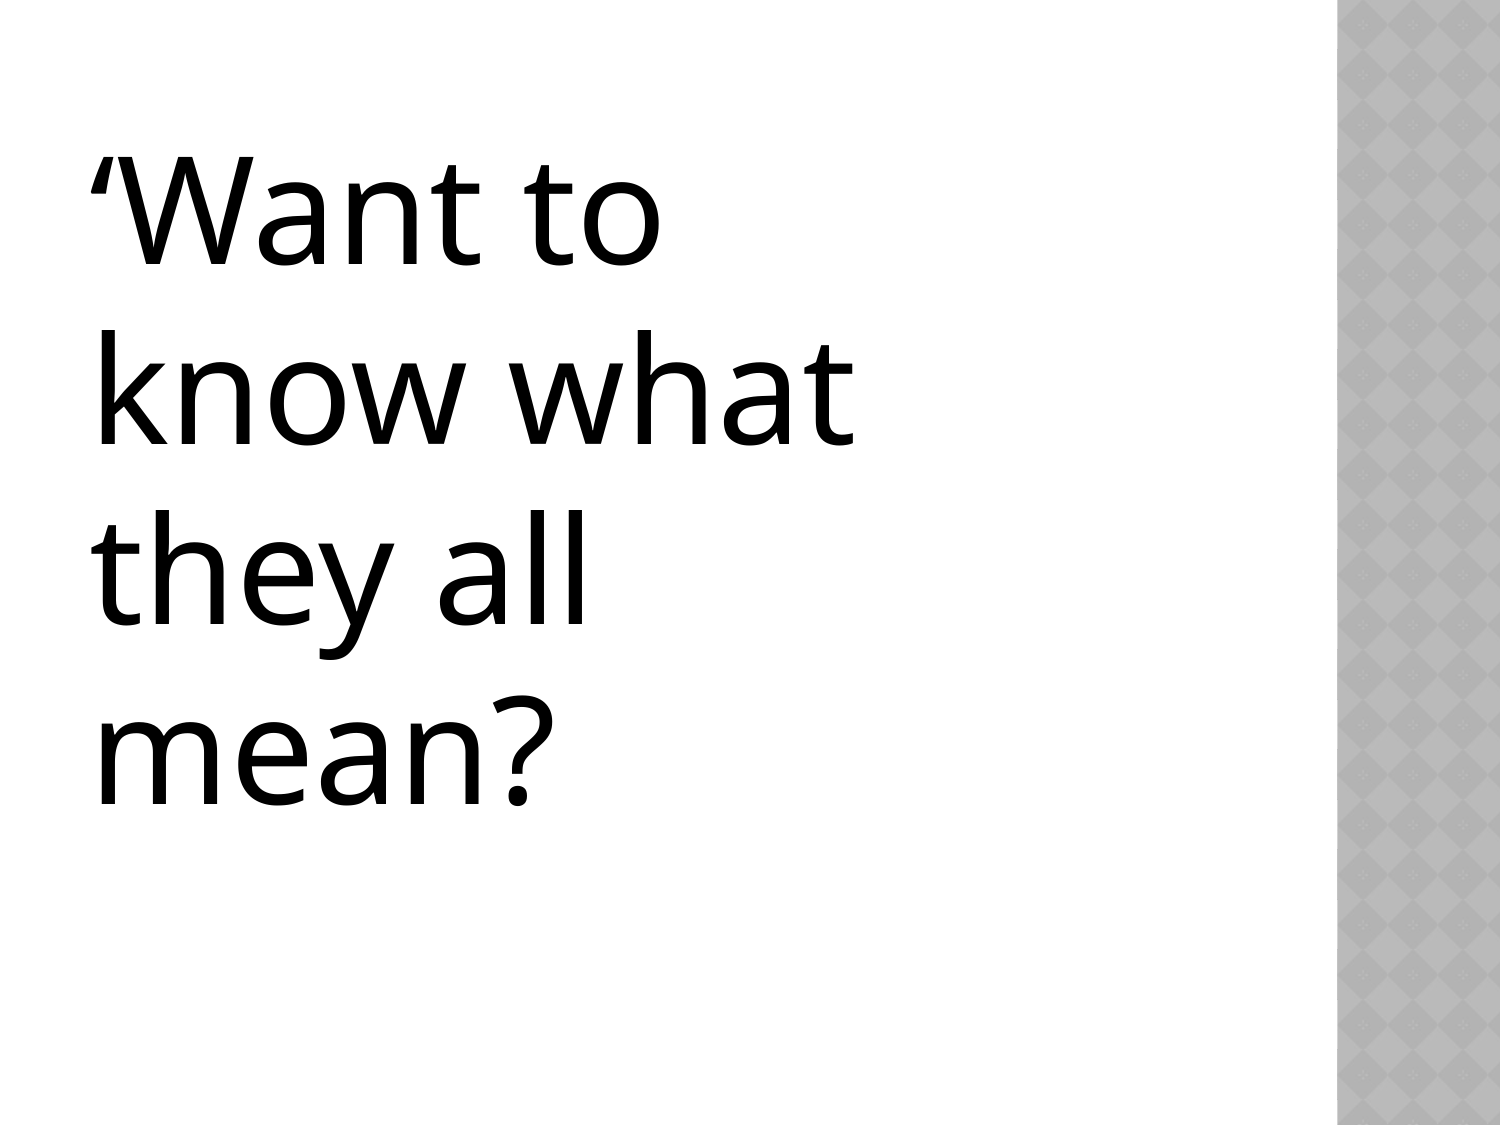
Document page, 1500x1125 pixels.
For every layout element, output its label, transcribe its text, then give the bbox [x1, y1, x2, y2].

text_box ‘Want to know what they all mean? [74, 107, 988, 843]
